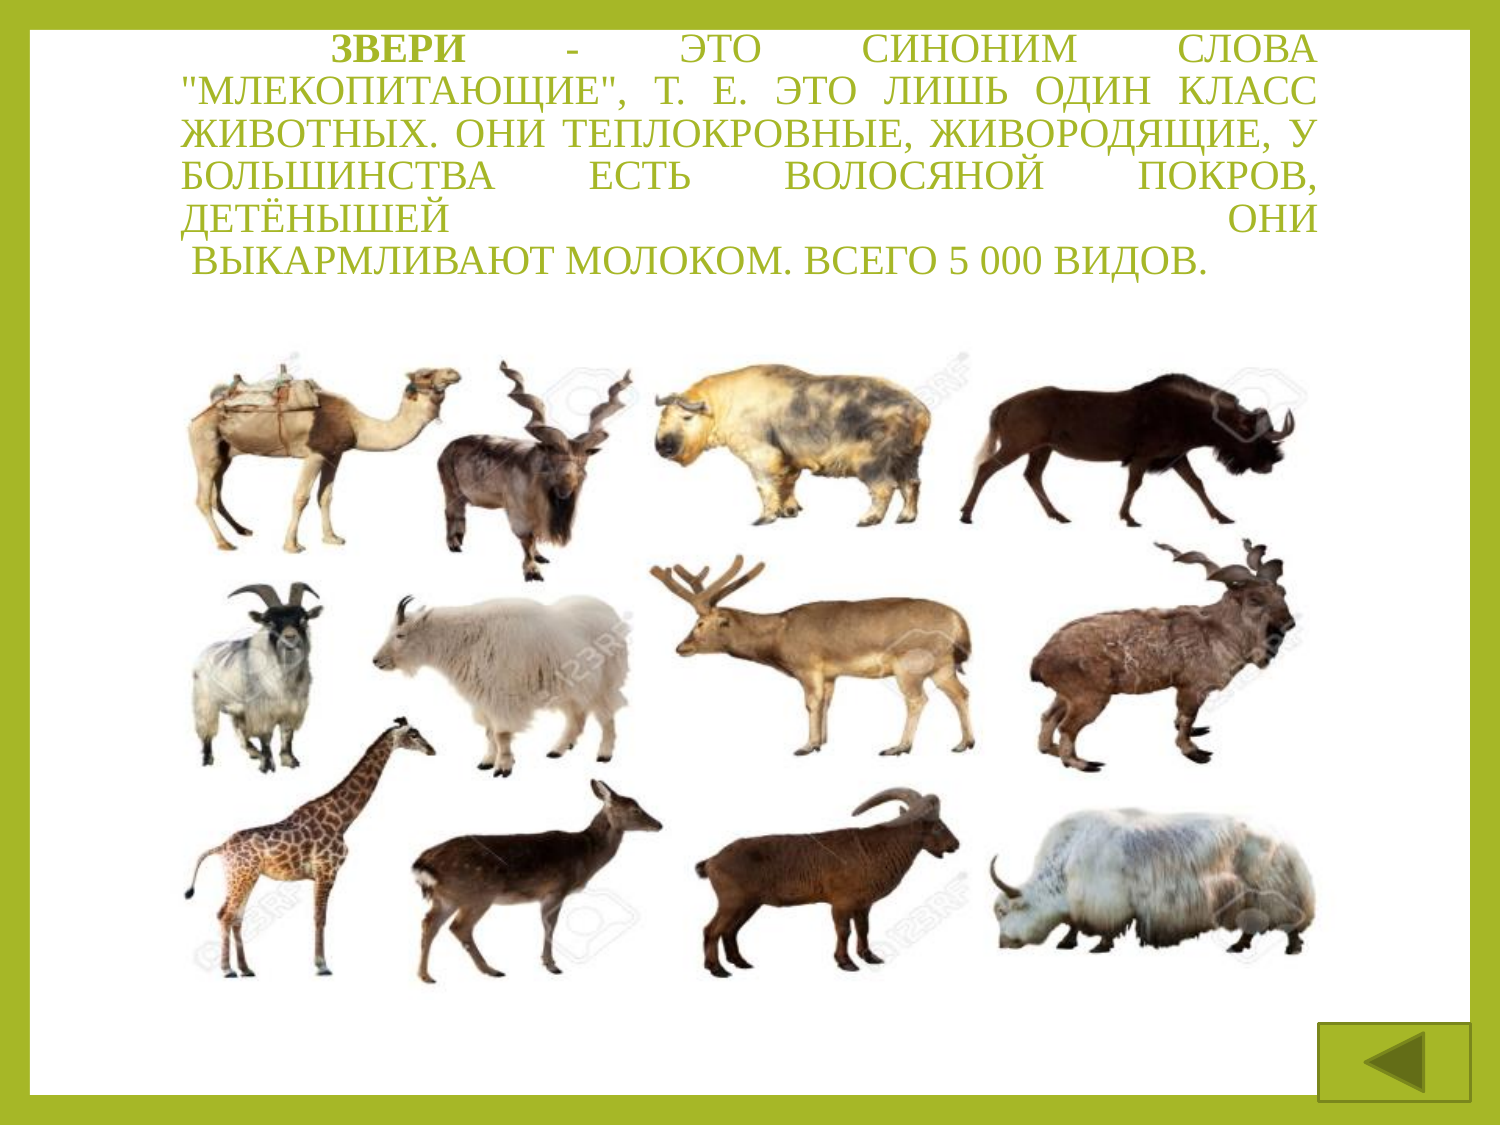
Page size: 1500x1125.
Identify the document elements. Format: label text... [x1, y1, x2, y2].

text_box [1317, 1022, 1472, 1103]
picture [159, 330, 1341, 1000]
title Звери - это синоним слова "млекопитающие", т. е. это лишь один класс животных. они теплокровные, живородящие, у большинства есть волосяной покров, детёнышей они выкармливают молоком. Всего 5 000 видов. [165, 42, 1334, 291]
